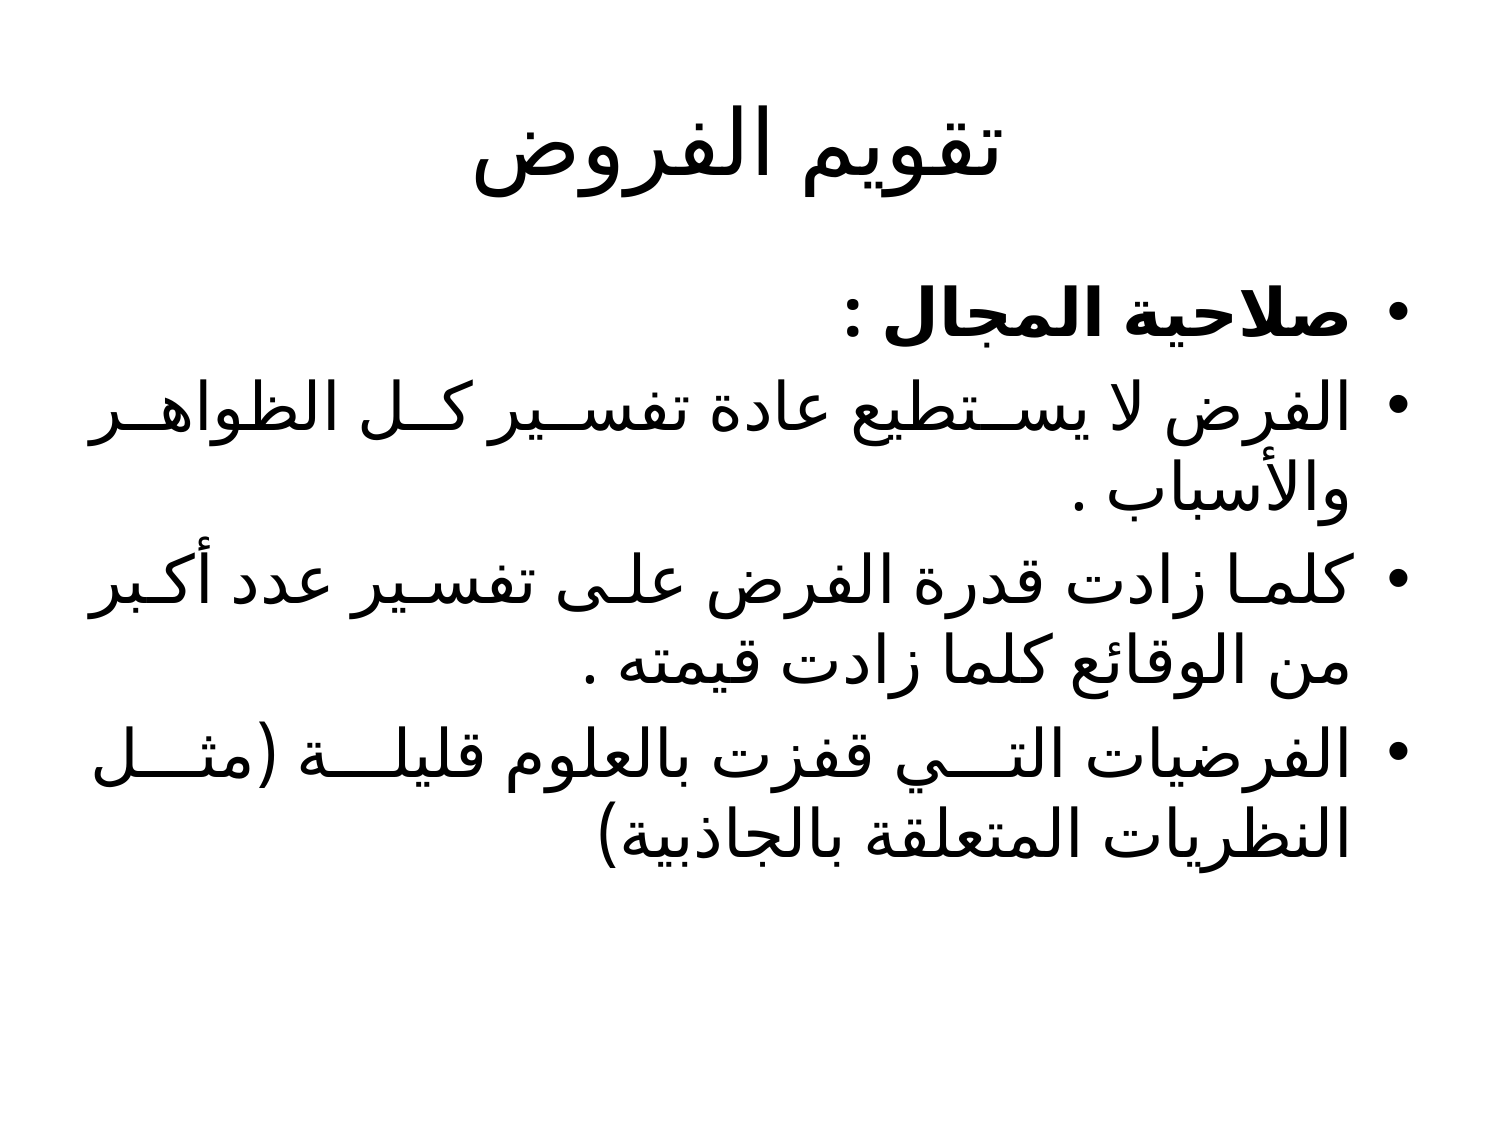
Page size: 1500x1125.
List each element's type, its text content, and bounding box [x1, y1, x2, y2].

title تقويم الفروض [75, 45, 1425, 233]
list صلاحية المجال : الفرض لا يستطيع عادة تفسير كل الظواهر والأسباب . كلما زادت قدرة الفرض على تفسير عدد أكبر من الوقائع كلما زادت قيمته . الفرضيات التي قفزت بالعلوم قليلة (مثل النظريات المتعلقة بالجاذبية) [75, 262, 1425, 1005]
